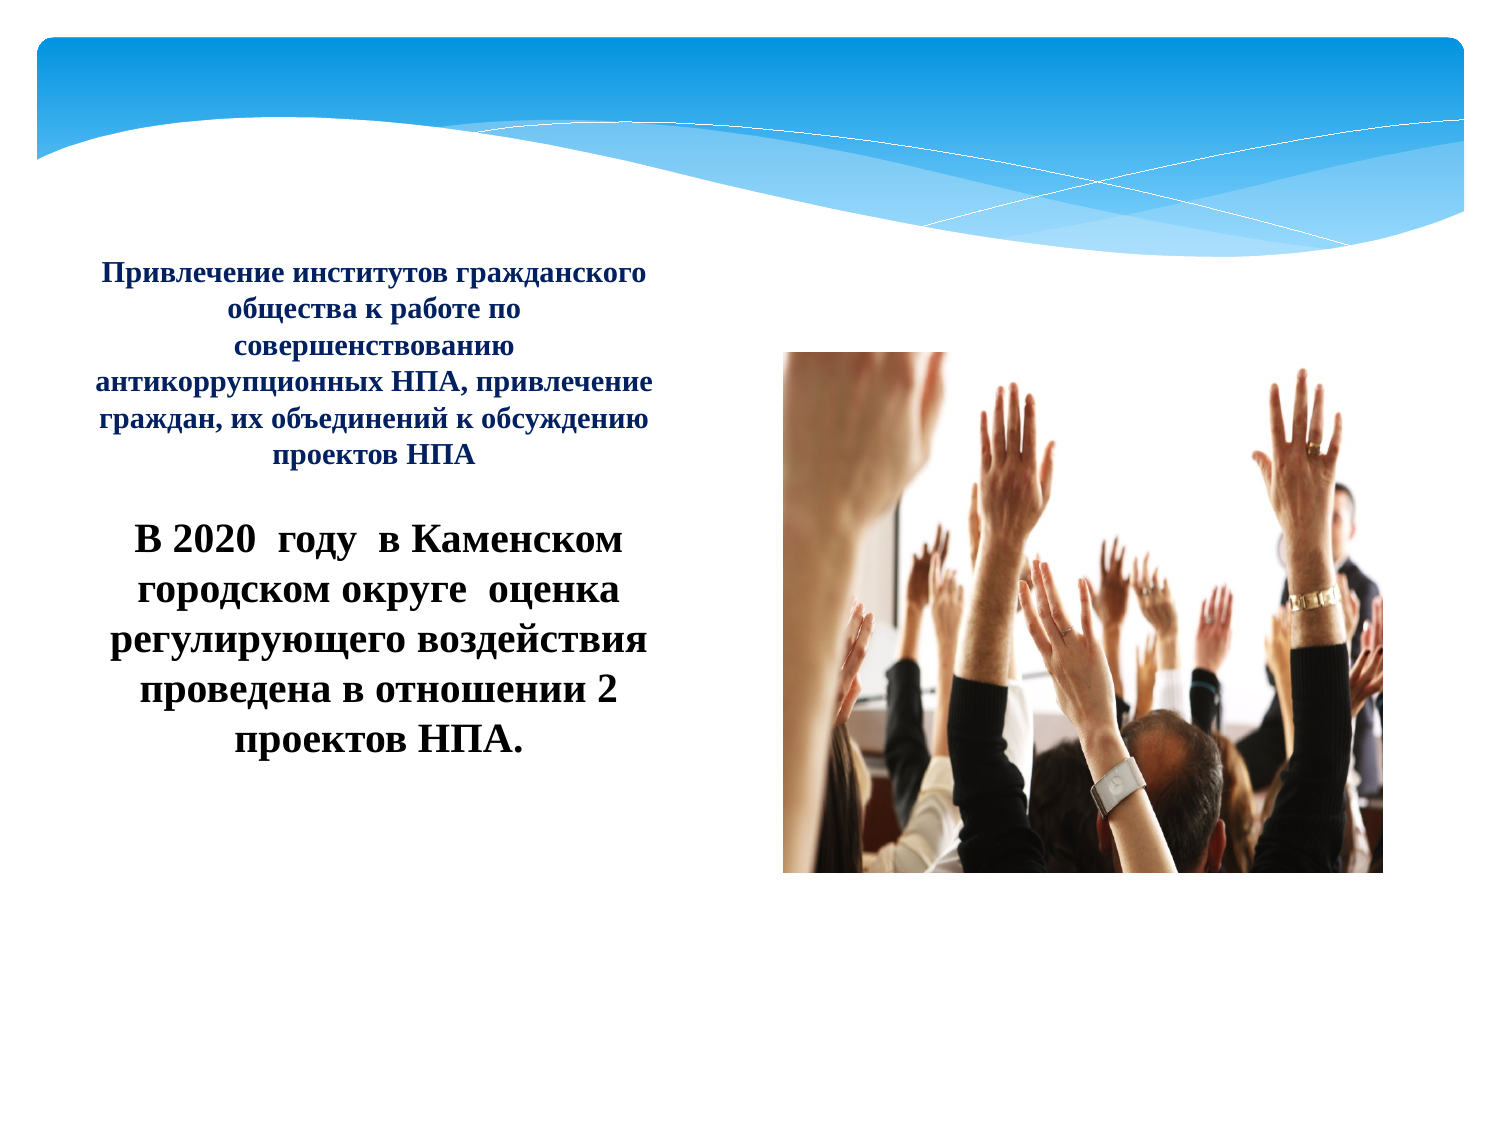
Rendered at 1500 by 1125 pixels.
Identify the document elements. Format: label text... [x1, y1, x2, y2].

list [783, 352, 1384, 873]
title Привлечение институтов гражданского общества к работе по совершенствованию антикоррупционных НПА, привлечение граждан, их объединений к обсуждению проектов НПА [76, 90, 672, 516]
list В 2020 году в Каменском городском округе оценка регулирующего воздействия проведена в отношении 2 проектов НПА. [81, 503, 677, 894]
